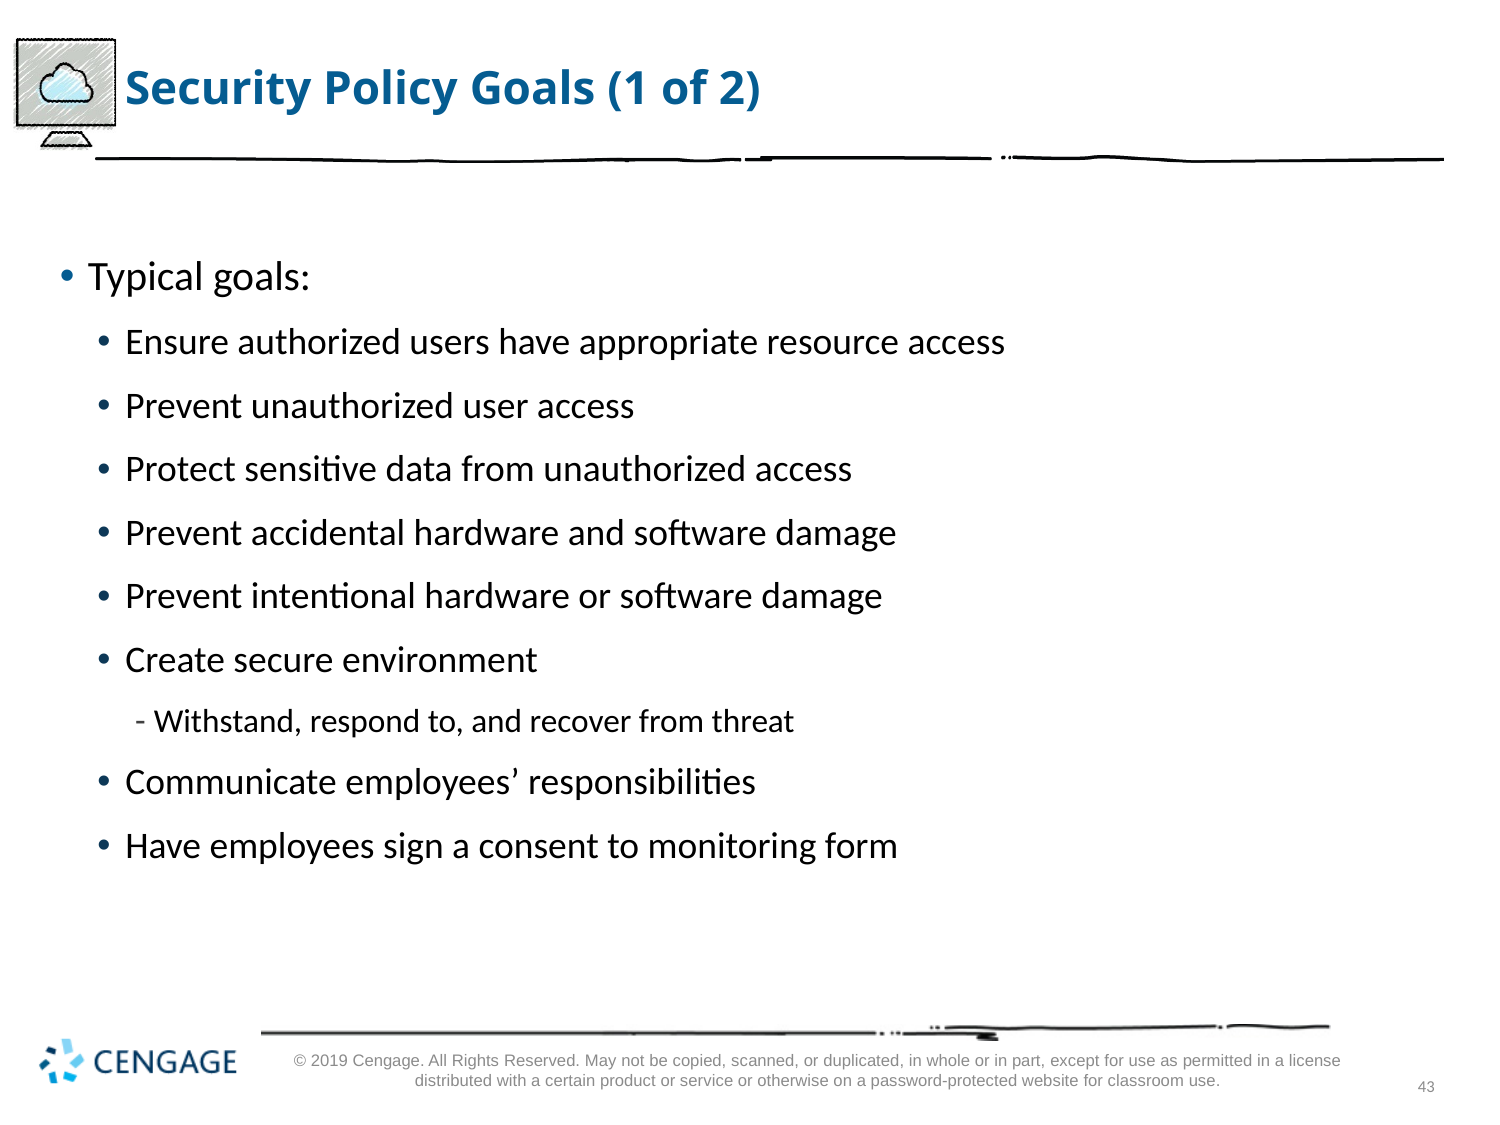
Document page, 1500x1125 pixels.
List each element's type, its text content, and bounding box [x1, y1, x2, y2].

picture [19, 1025, 249, 1096]
title Security Policy Goals (1 of 2) [125, 66, 1442, 116]
picture [261, 1024, 1331, 1041]
picture [95, 155, 1444, 163]
footer © 2019 Cengage. All Rights Reserved. May not be copied, scanned, or duplicated, in whole or in part, except for use as permitted in a license distributed with a certain product or service or otherwise on a password-protected website for classroom use. [262, 1050, 1375, 1091]
picture [13, 36, 117, 151]
list Typical goals: Ensure authorized users have appropriate resource access Prevent unauthorized user access Protect sensitive data from unauthorized access Prevent accidental hardware and software damage Prevent intentional hardware or software damage Create secure environment Withstand, respond to, and recover from threat Communicate employees’ responsibilities Have employees sign a consent to monitoring form [59, 252, 1441, 874]
